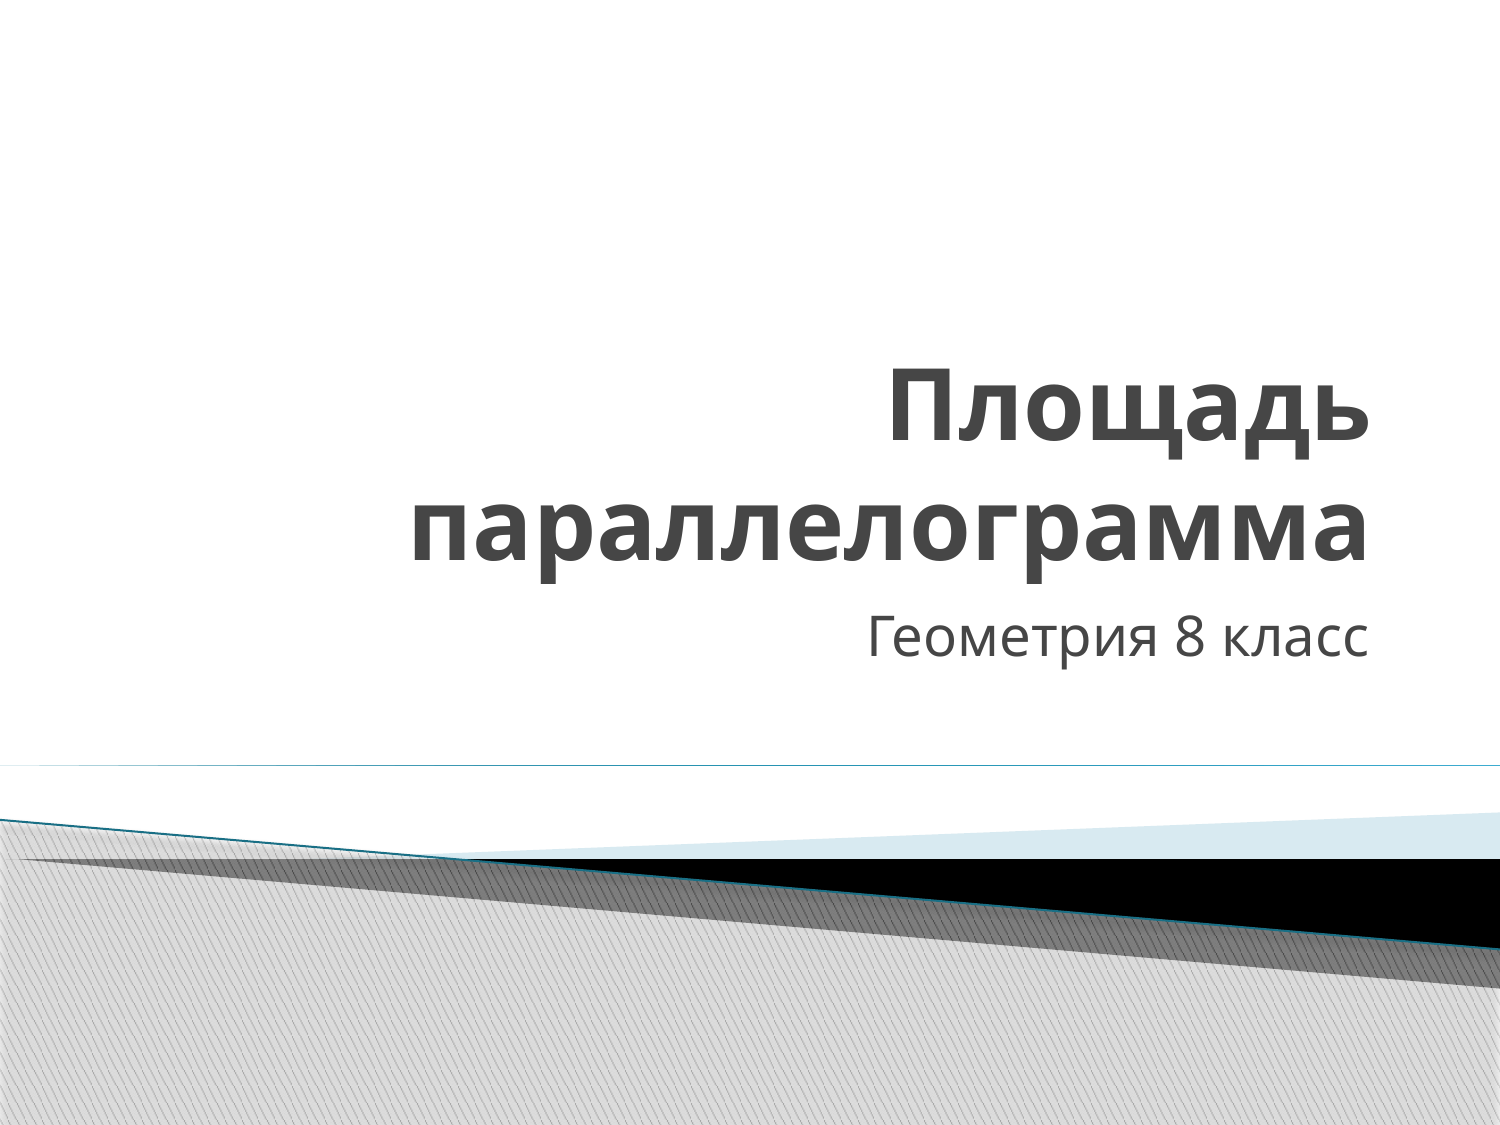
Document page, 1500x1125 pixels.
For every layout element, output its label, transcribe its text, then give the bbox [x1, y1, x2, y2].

title Площадь параллелограмма [112, 287, 1388, 588]
picture [5, 859, 1500, 989]
subtitle Геометрия 8 класс [112, 592, 1388, 790]
